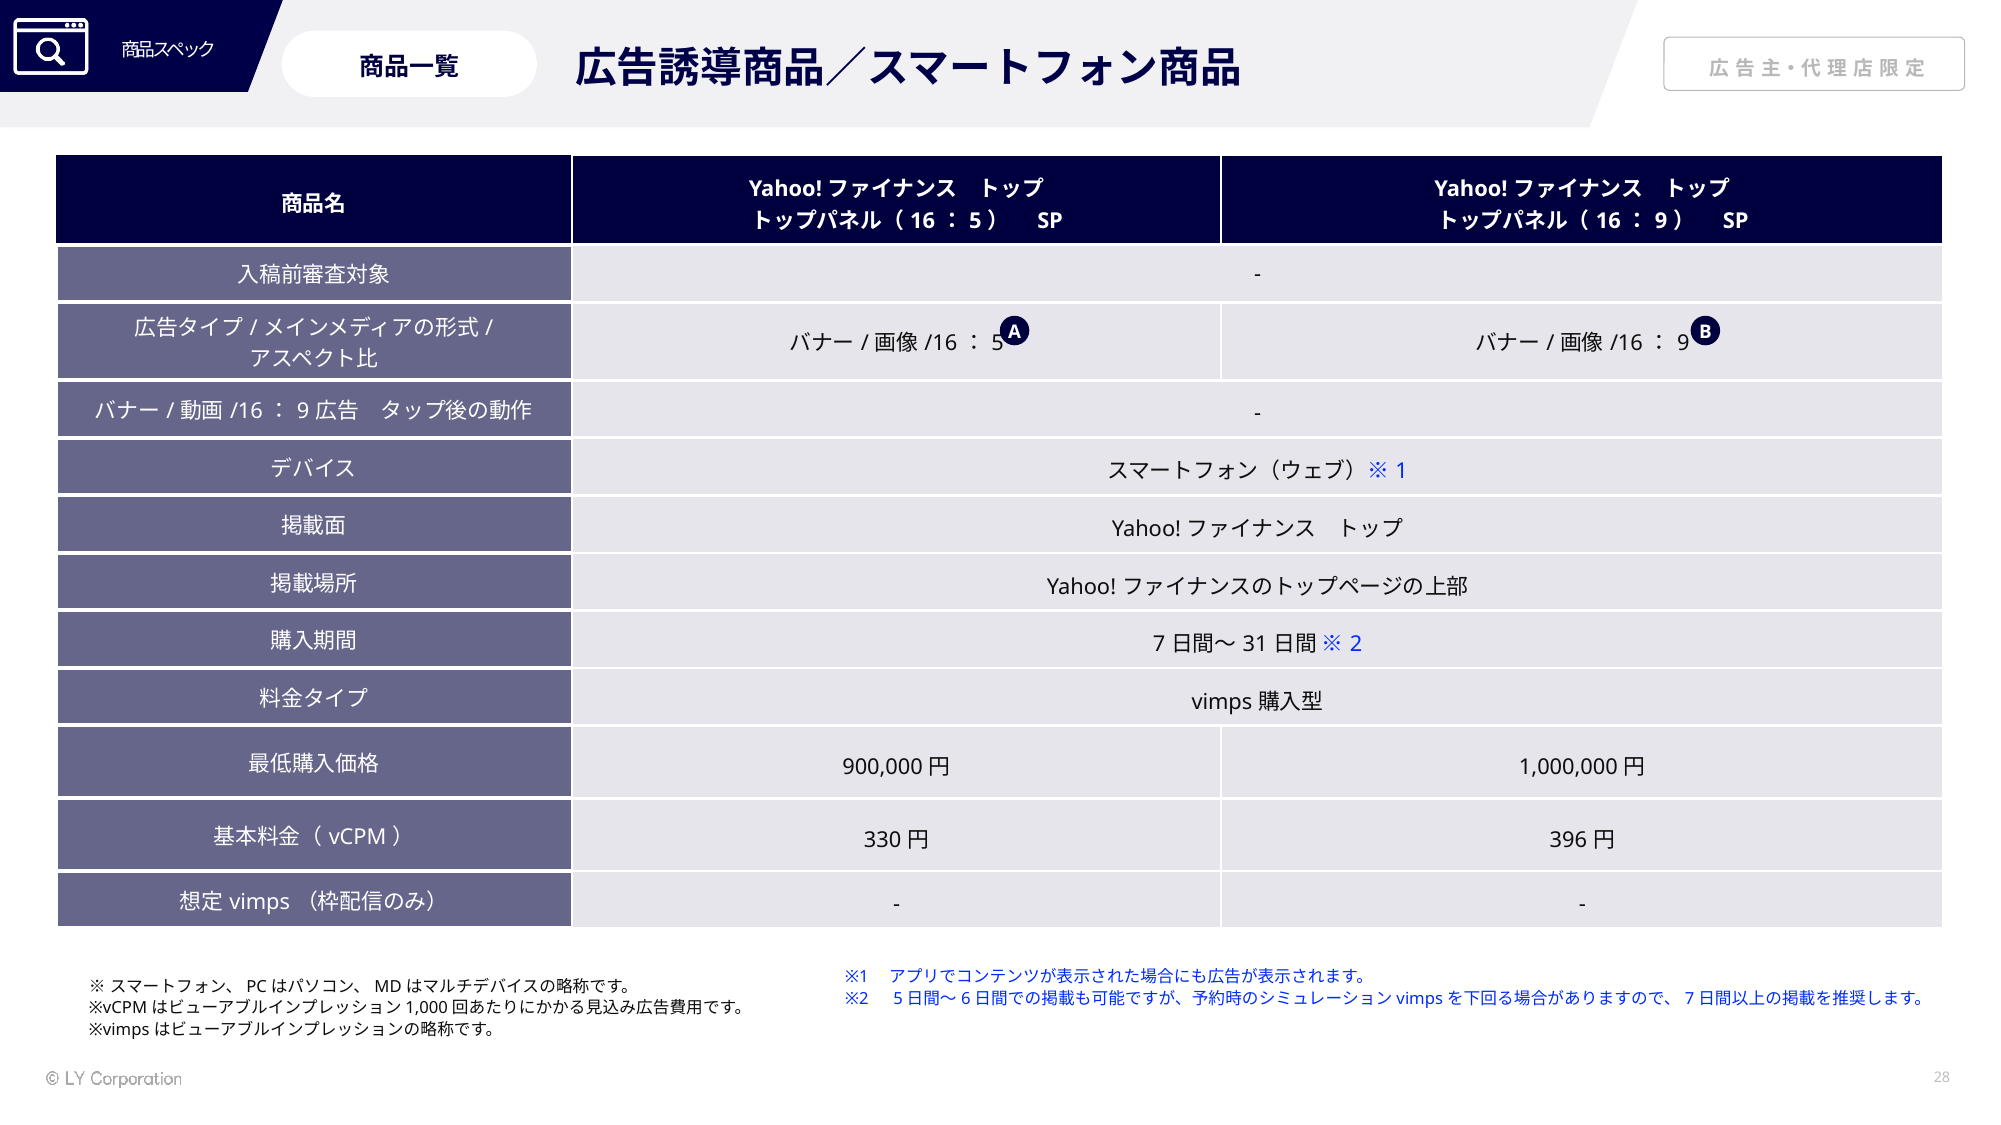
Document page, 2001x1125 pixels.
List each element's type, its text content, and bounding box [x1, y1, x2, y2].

table_cell 基本料金（vCPM） [58, 800, 571, 869]
text_box ※1 アプリでコンテンツが表示された場合にも広告が表示されます。 ※2 5日間～6日間での掲載も可能ですが、予約時のシミュレーションvimpsを下回る場合がありますので、7日間以上の掲載を推奨します。 [845, 964, 1931, 1009]
table_cell vimps購入型 [573, 669, 1942, 724]
table_cell デバイス [58, 440, 571, 493]
table_cell 料金タイプ [58, 670, 571, 723]
table_cell バナー/動画/16：9広告 タップ後の動作 [58, 382, 571, 436]
table_cell 7日間～31日間 ※2 [573, 612, 1942, 667]
table_cell 396円 [1222, 800, 1942, 870]
table_cell 広告タイプ/メインメディアの形式/ アスペクト比 [58, 304, 571, 378]
table_cell スマートフォン（ウェブ）※1 [573, 439, 1942, 494]
table_cell バナー/画像/16：5 [573, 304, 1220, 379]
table_cell 入稿前審査対象 [58, 247, 571, 300]
table_cell Yahoo!ファイナンスのトップページの上部 [573, 554, 1942, 609]
table_cell 掲載面 [58, 497, 571, 551]
table_cell 掲載場所 [58, 555, 571, 608]
table_cell - [573, 872, 1220, 927]
picture [46, 1071, 181, 1088]
text_box B [1690, 315, 1721, 346]
table_header Yahoo!ファイナンス トップ トップパネル（16：9） SP [1222, 156, 1942, 243]
table_cell 330円 [573, 800, 1220, 870]
table_cell 想定vimps（枠配信のみ） [58, 873, 571, 926]
table_cell ‐ [573, 382, 1942, 436]
table_cell 900,000円 [573, 727, 1220, 797]
table_cell - [1222, 872, 1942, 927]
table_cell - [573, 246, 1942, 301]
table_header 商品名 [56, 155, 571, 243]
text_box 商品スペック [97, 13, 240, 81]
text_box A [999, 315, 1030, 346]
table_cell バナー/画像/16：9 [1222, 304, 1942, 379]
table_cell 購入期間 [58, 612, 571, 666]
text_box 商品一覧 [280, 28, 539, 99]
table_cell 最低購入価格 [58, 727, 571, 796]
table_cell 1,000,000円 [1222, 727, 1942, 797]
picture [8, 4, 92, 88]
table_cell Yahoo!ファイナンス トップ [573, 497, 1942, 552]
table_header Yahoo!ファイナンス トップ トップパネル（16：5） SP [573, 156, 1220, 243]
text_box 広告誘導商品／スマートフォン商品 [575, 41, 1218, 97]
text_box ※スマートフォン、PCはパソコン、MDはマルチデバイスの略称です。 ※vCPMはビューアブルインプレッション1,000回あたりにかかる見込み広告費用です。 ※vimpsはビューアブルインプレッションの略称です。 [88, 973, 756, 1062]
